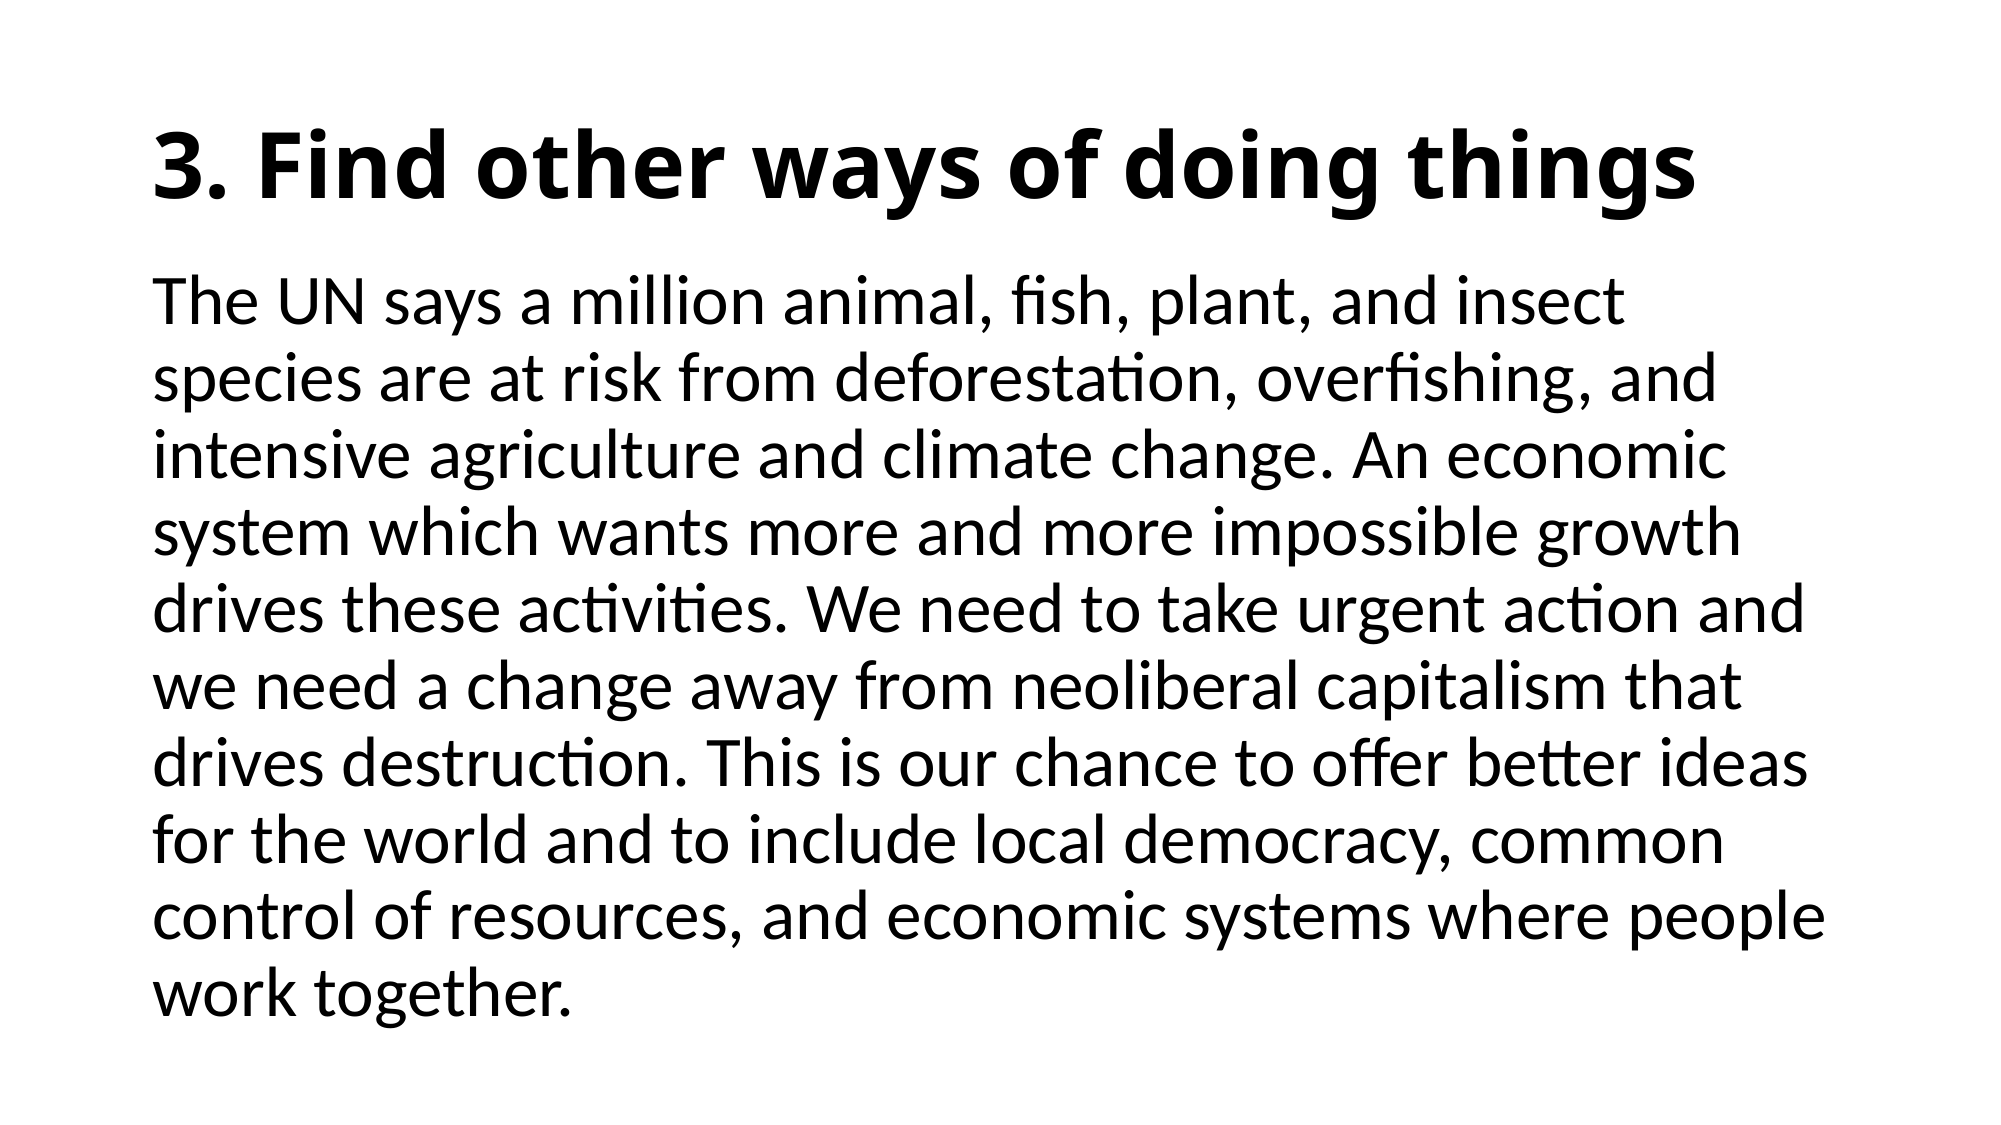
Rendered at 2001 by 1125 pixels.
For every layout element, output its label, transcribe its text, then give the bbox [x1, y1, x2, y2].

list The UN says a million animal, fish, plant, and insect species are at risk from deforestation, overfishing, and intensive agriculture and climate change. An economic system which wants more and more impossible growth drives these activities. We need to take urgent action and we need a change away from neoliberal capitalism that drives destruction. This is our chance to offer better ideas for the world and to include local democracy, common control of resources, and economic systems where people work together. [137, 255, 1863, 1047]
title 3. Find other ways of doing things [137, 59, 1863, 255]
